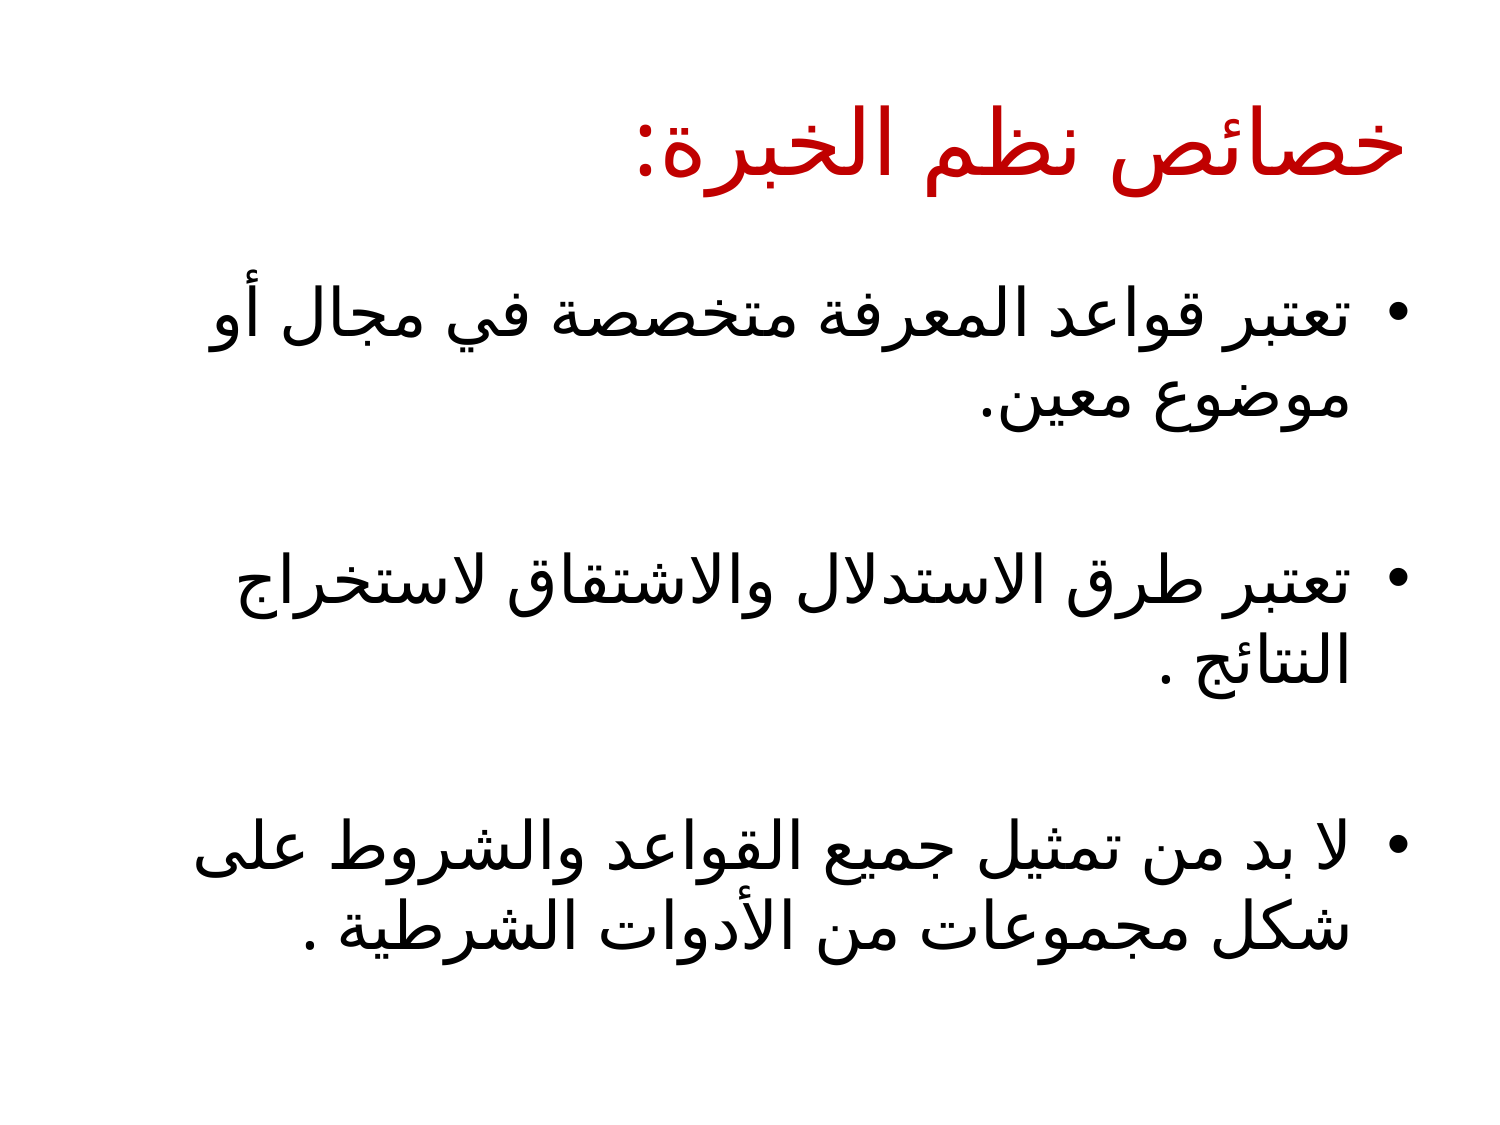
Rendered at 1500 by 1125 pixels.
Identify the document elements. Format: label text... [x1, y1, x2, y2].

list تعتبر قواعد المعرفة متخصصة في مجال أو موضوع معين. تعتبر طرق الاستدلال والاشتقاق لاستخراج النتائج . لا بد من تمثيل جميع القواعد والشروط على شكل مجموعات من الأدوات الشرطية . [75, 262, 1425, 1005]
title خصائص نظم الخبرة: [75, 45, 1425, 233]
